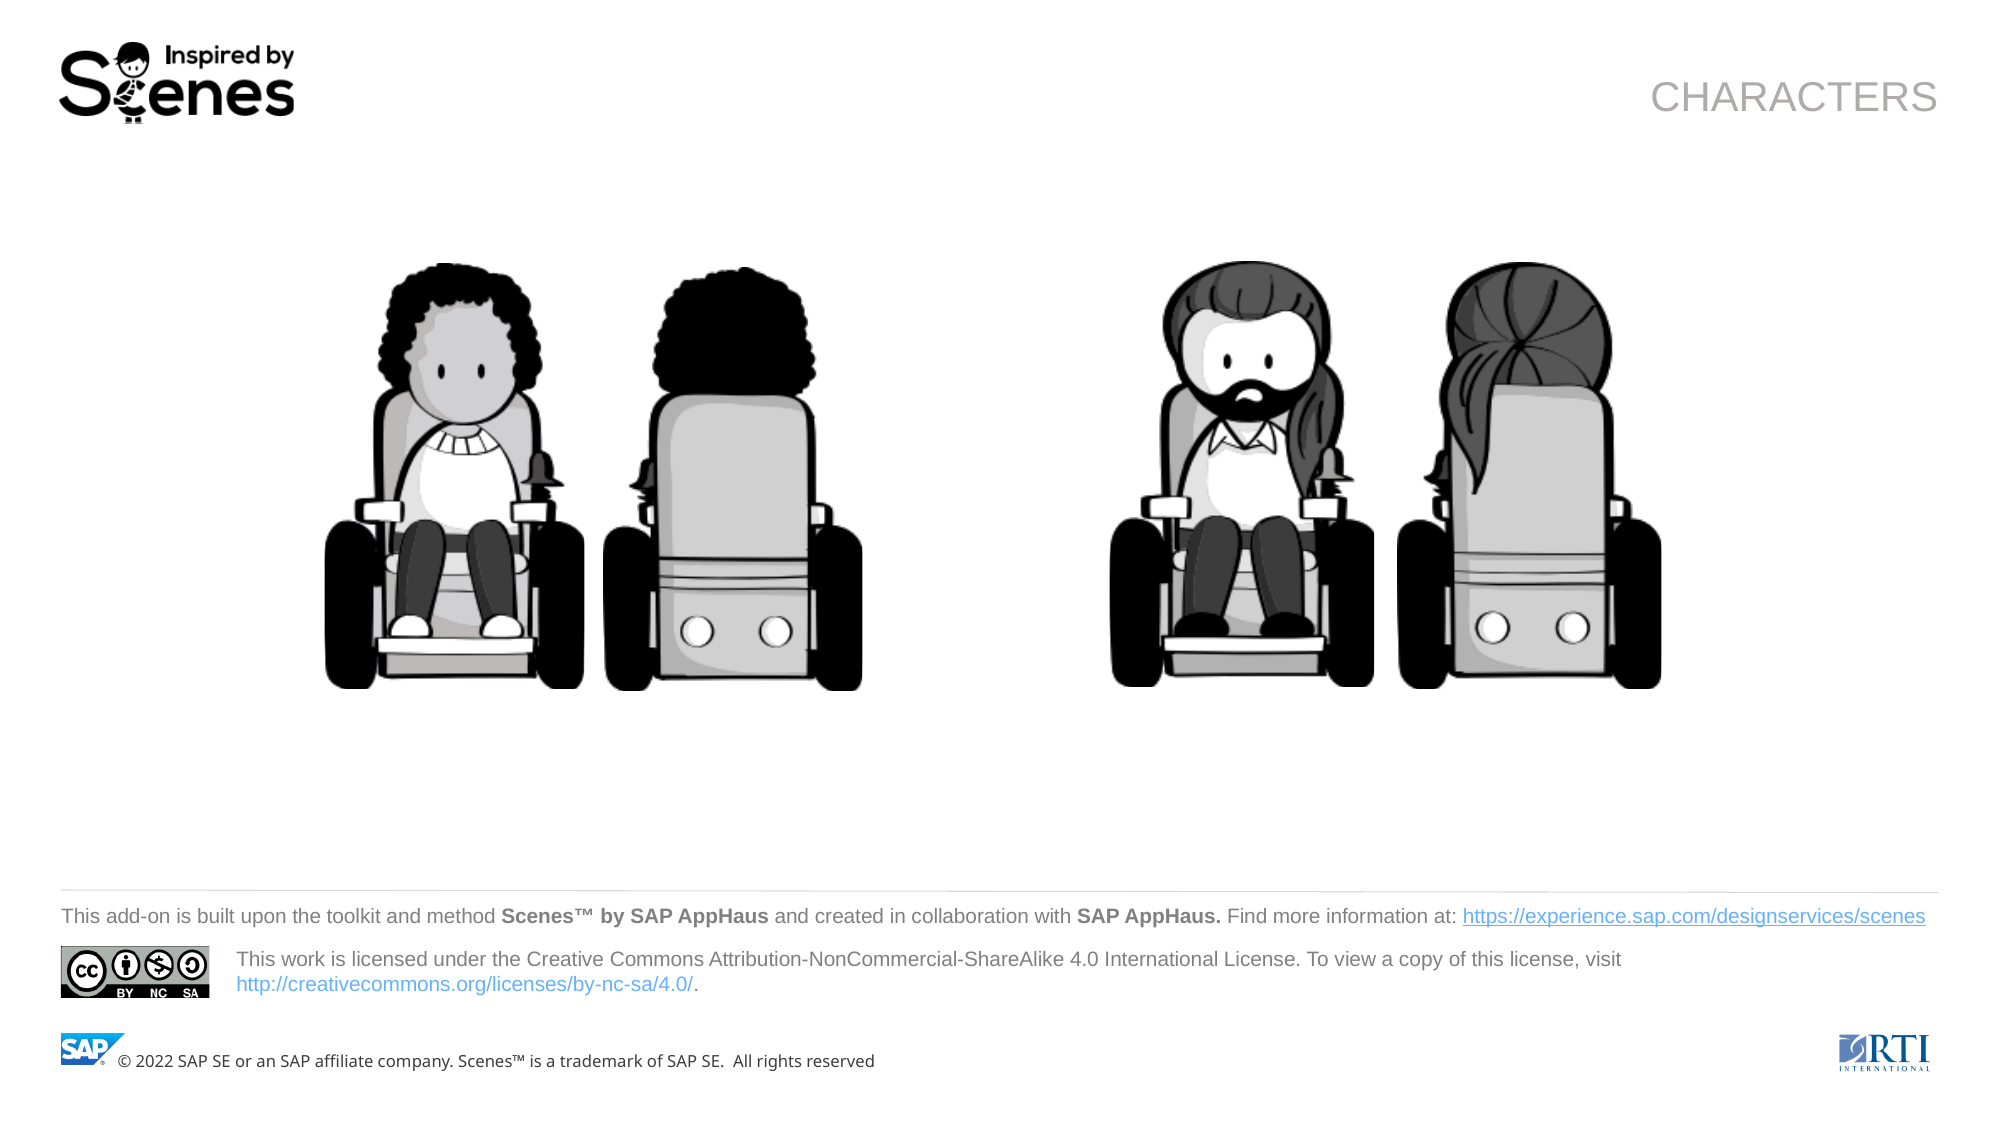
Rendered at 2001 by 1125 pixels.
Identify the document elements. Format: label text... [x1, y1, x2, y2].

title CHARACTERS [1038, 75, 1939, 113]
picture [602, 267, 863, 691]
picture [1109, 261, 1375, 687]
picture [1396, 262, 1662, 689]
picture [324, 262, 585, 689]
picture [61, 1035, 125, 1065]
